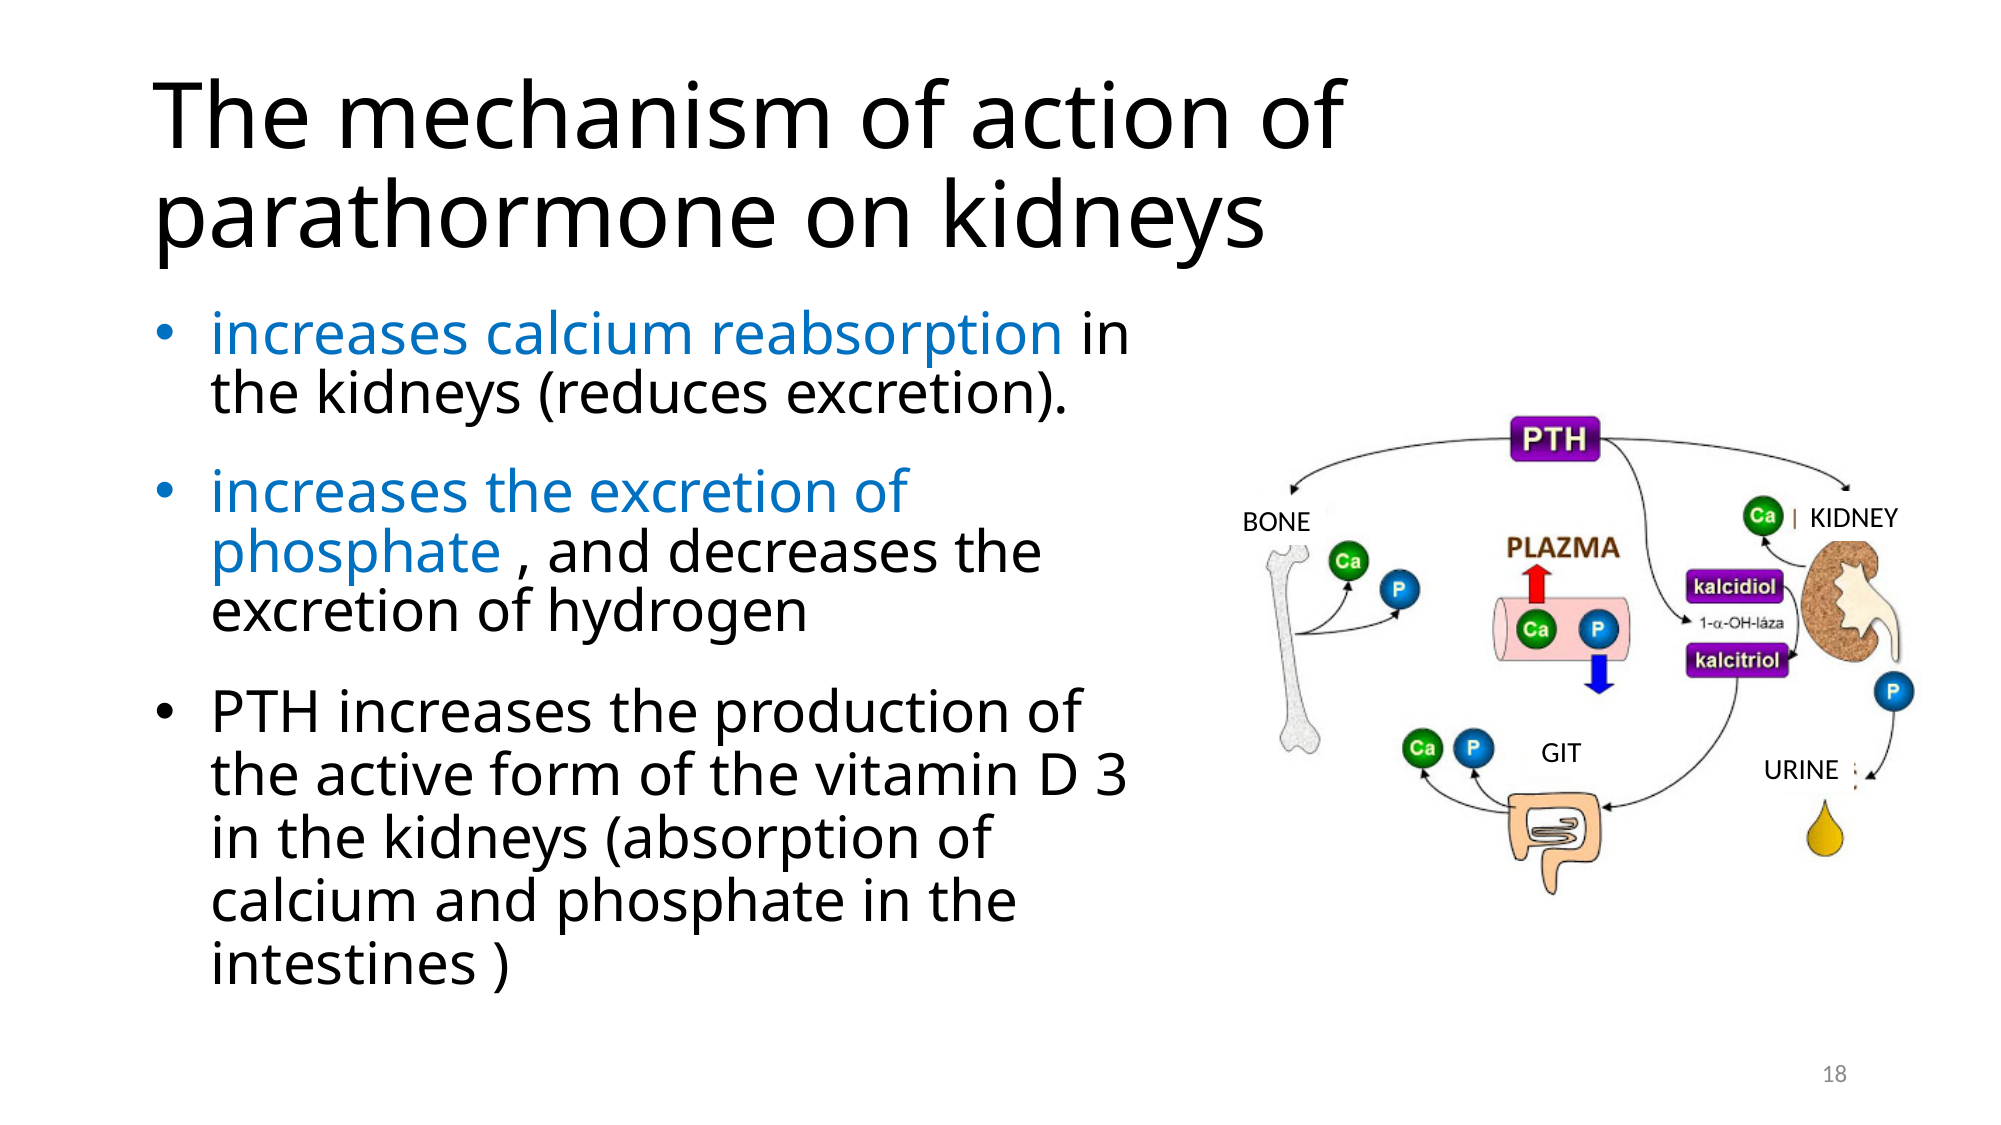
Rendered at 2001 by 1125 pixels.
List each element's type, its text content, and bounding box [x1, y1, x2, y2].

slide_number 18 [1412, 1042, 1863, 1103]
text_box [1201, 390, 1921, 930]
title The mechanism of action of parathormone on kidneys [137, 59, 1863, 278]
list increases calcium reabsorption in the kidneys (reduces excretion). increases the excretion of phosphate , and decreases the excretion of hydrogen PTH increases the production of the active form of the vitamin D 3 in the kidneys (absorption of calcium and phosphate in the intestines ) [137, 299, 1181, 1014]
